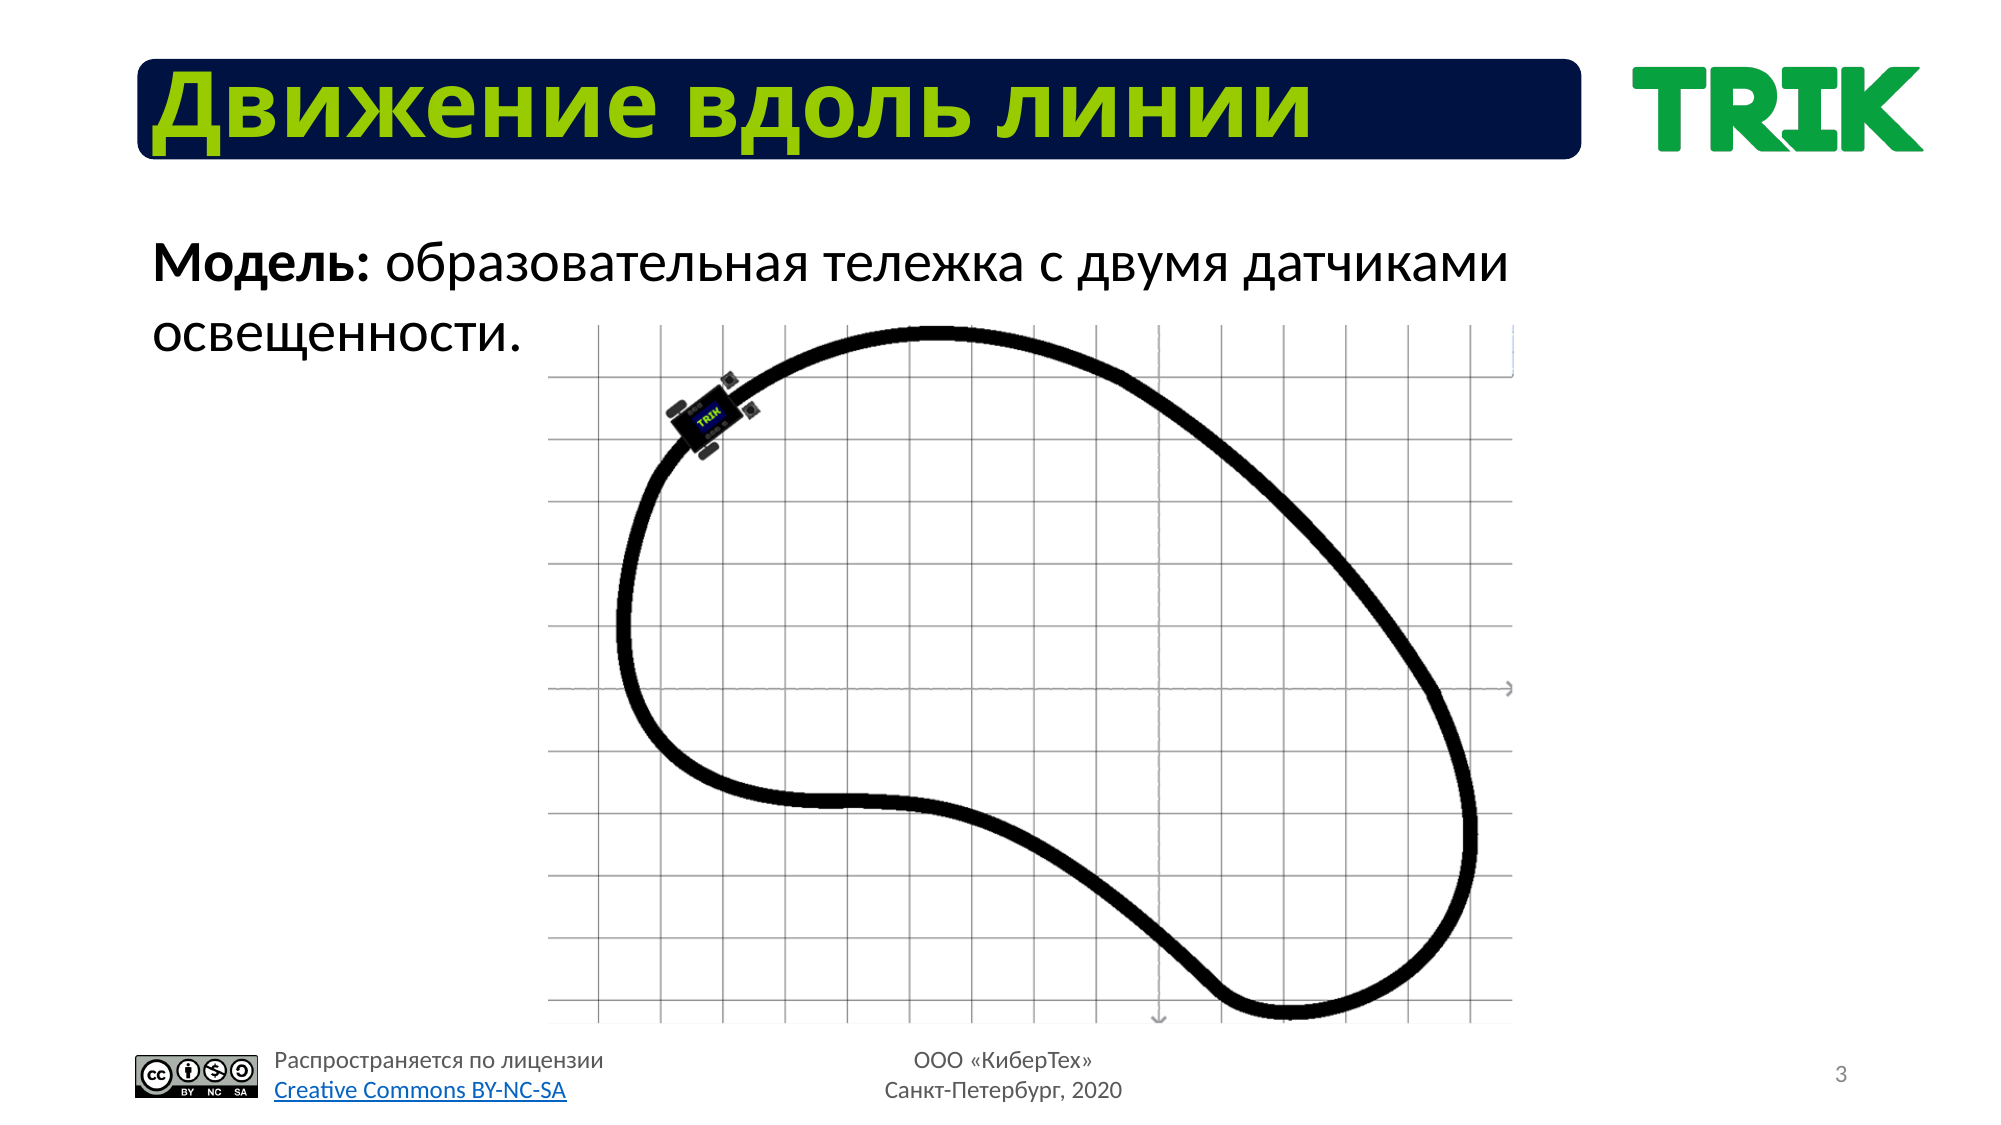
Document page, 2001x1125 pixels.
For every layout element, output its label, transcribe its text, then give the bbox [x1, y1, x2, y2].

slide_number 3 [1412, 1042, 1863, 1103]
text_box Модель: образовательная тележка с двумя датчиками освещенности. [137, 215, 1863, 276]
picture [548, 325, 1515, 1024]
title Движение вдоль линии [137, 51, 1582, 152]
picture [1631, 64, 1924, 154]
picture [135, 1055, 258, 1098]
